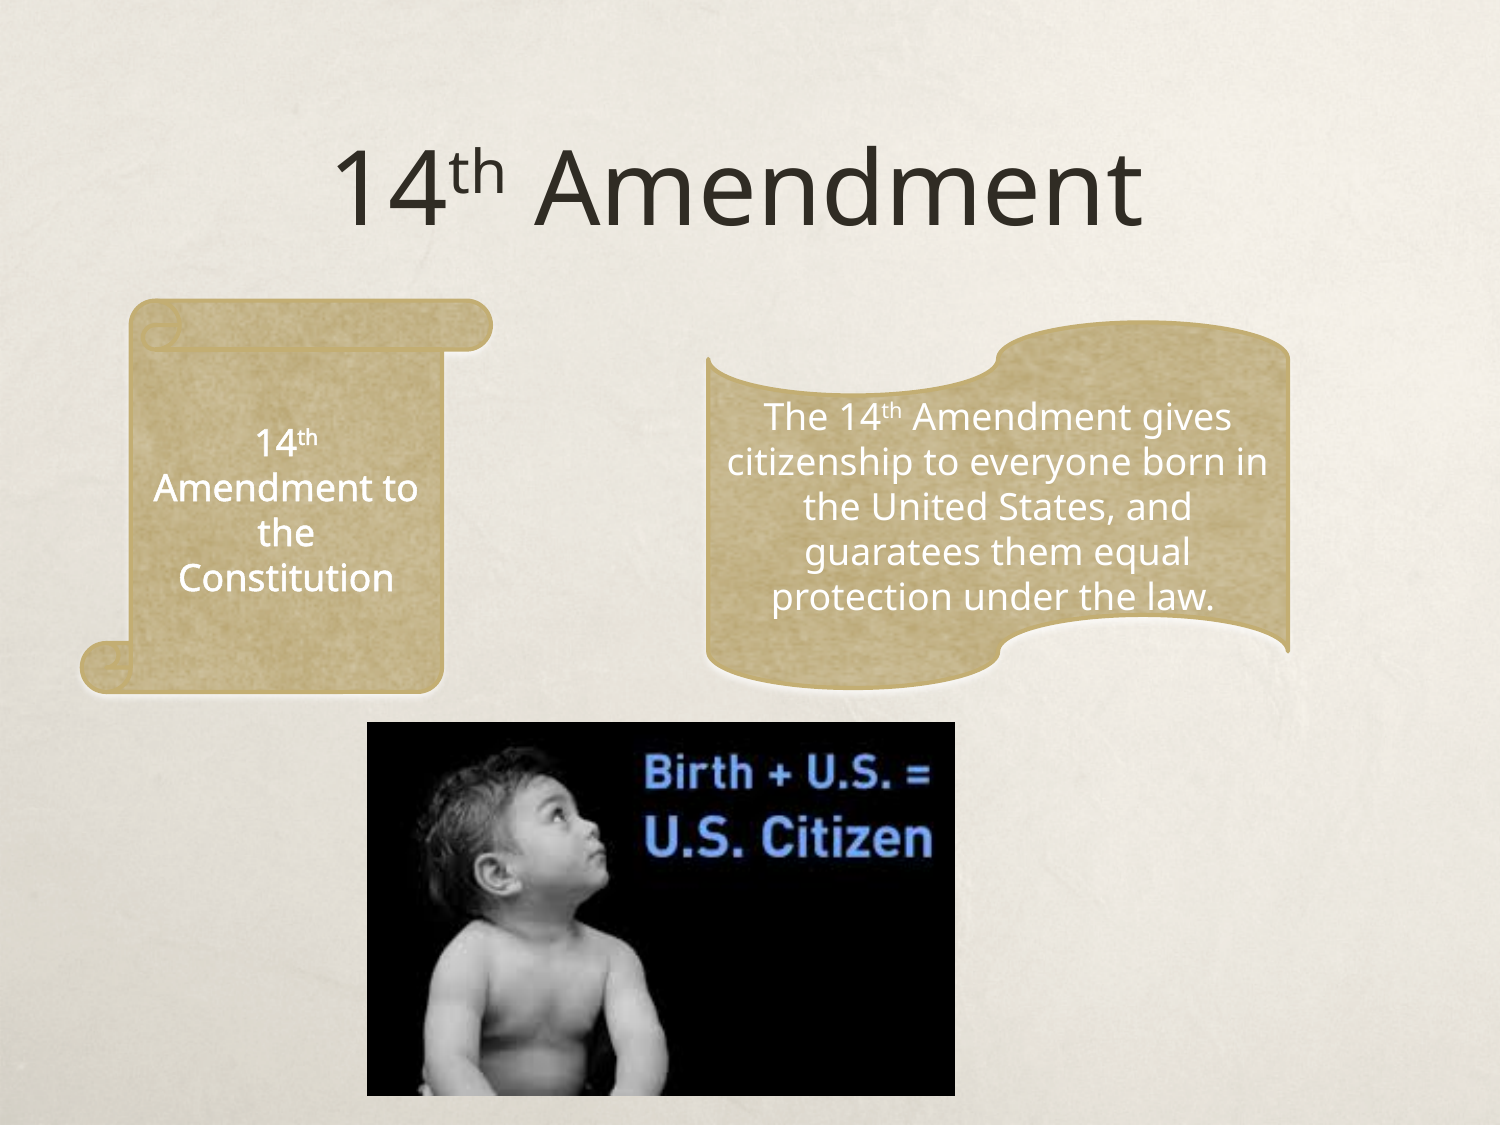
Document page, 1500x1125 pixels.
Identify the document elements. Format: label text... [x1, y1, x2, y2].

text_box 14th Amendment to the Constitution [79, 298, 494, 695]
picture [365, 721, 957, 1098]
title 14th Amendment [81, 15, 1419, 254]
text_box The 14th Amendment gives citizenship to everyone born in the United States, and guaratees them equal protection under the law. [706, 320, 1291, 691]
